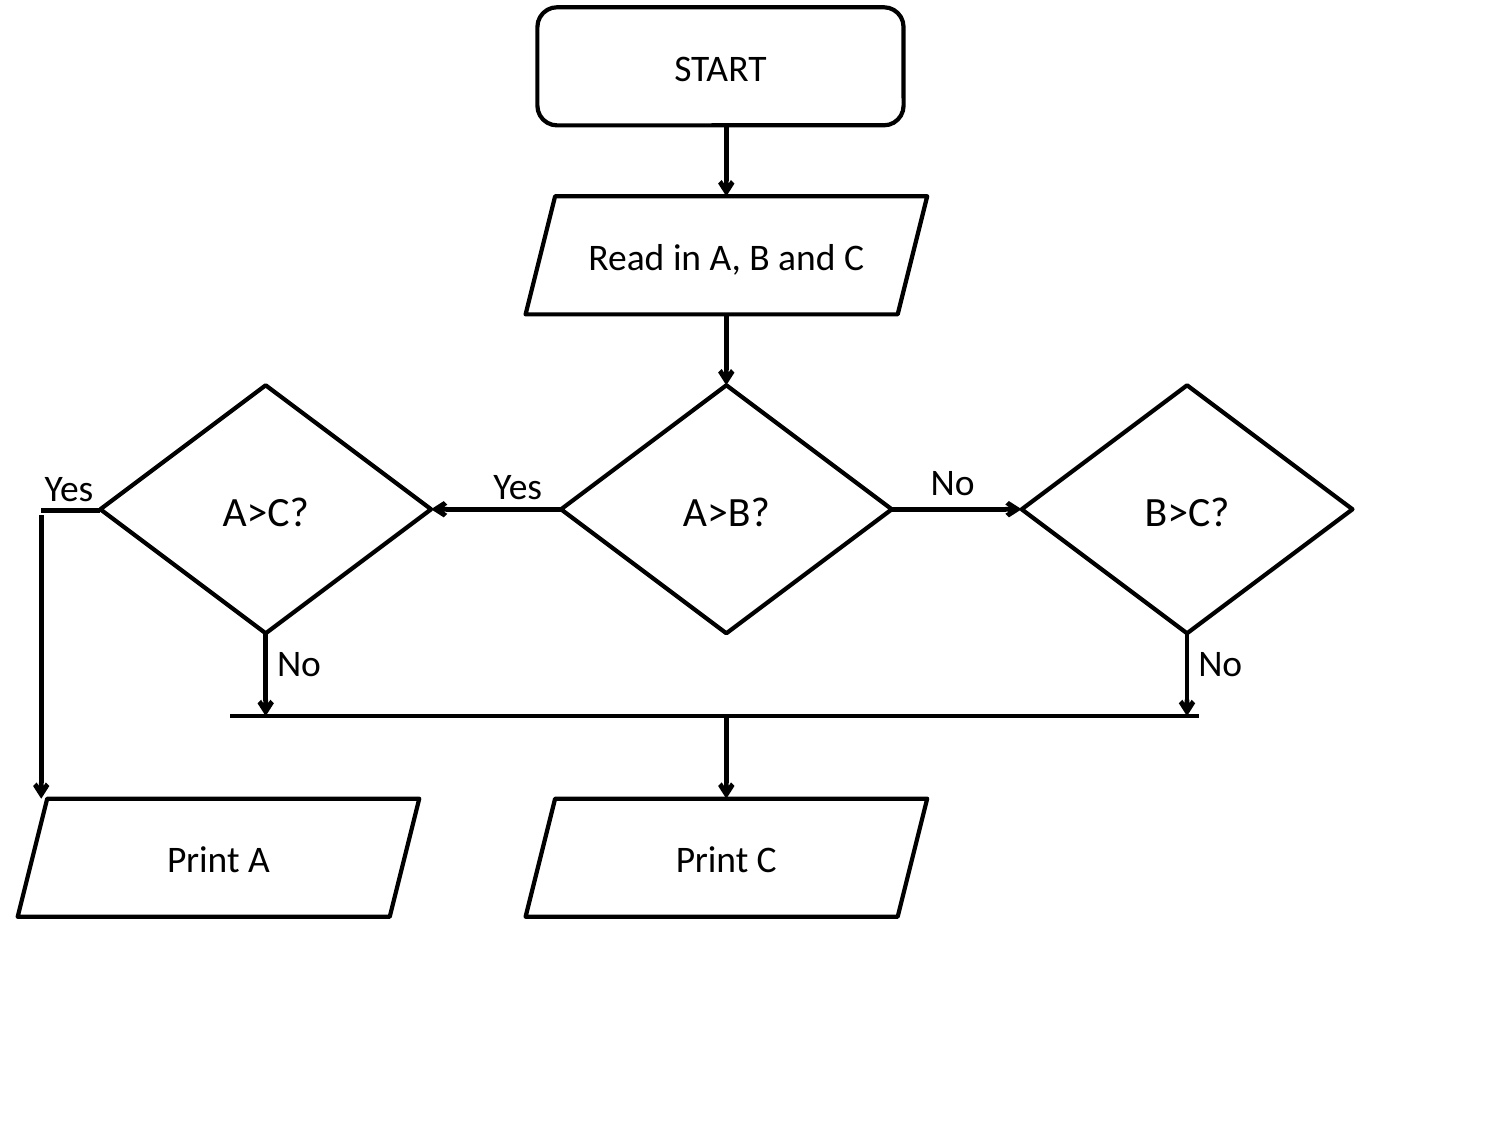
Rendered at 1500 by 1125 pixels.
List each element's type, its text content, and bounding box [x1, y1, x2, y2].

text_box No [1183, 631, 1258, 692]
text_box No [915, 450, 990, 508]
text_box START [535, 5, 906, 128]
text_box Yes [478, 454, 558, 508]
text_box Yes [29, 456, 109, 516]
text_box Read in A, B and C [523, 194, 930, 317]
text_box Print A [15, 796, 422, 919]
text_box A>B? [560, 385, 893, 635]
text_box Print C [523, 796, 930, 919]
text_box No [262, 631, 337, 692]
text_box A>C? [105, 383, 433, 634]
text_box B>C? [1020, 383, 1355, 633]
